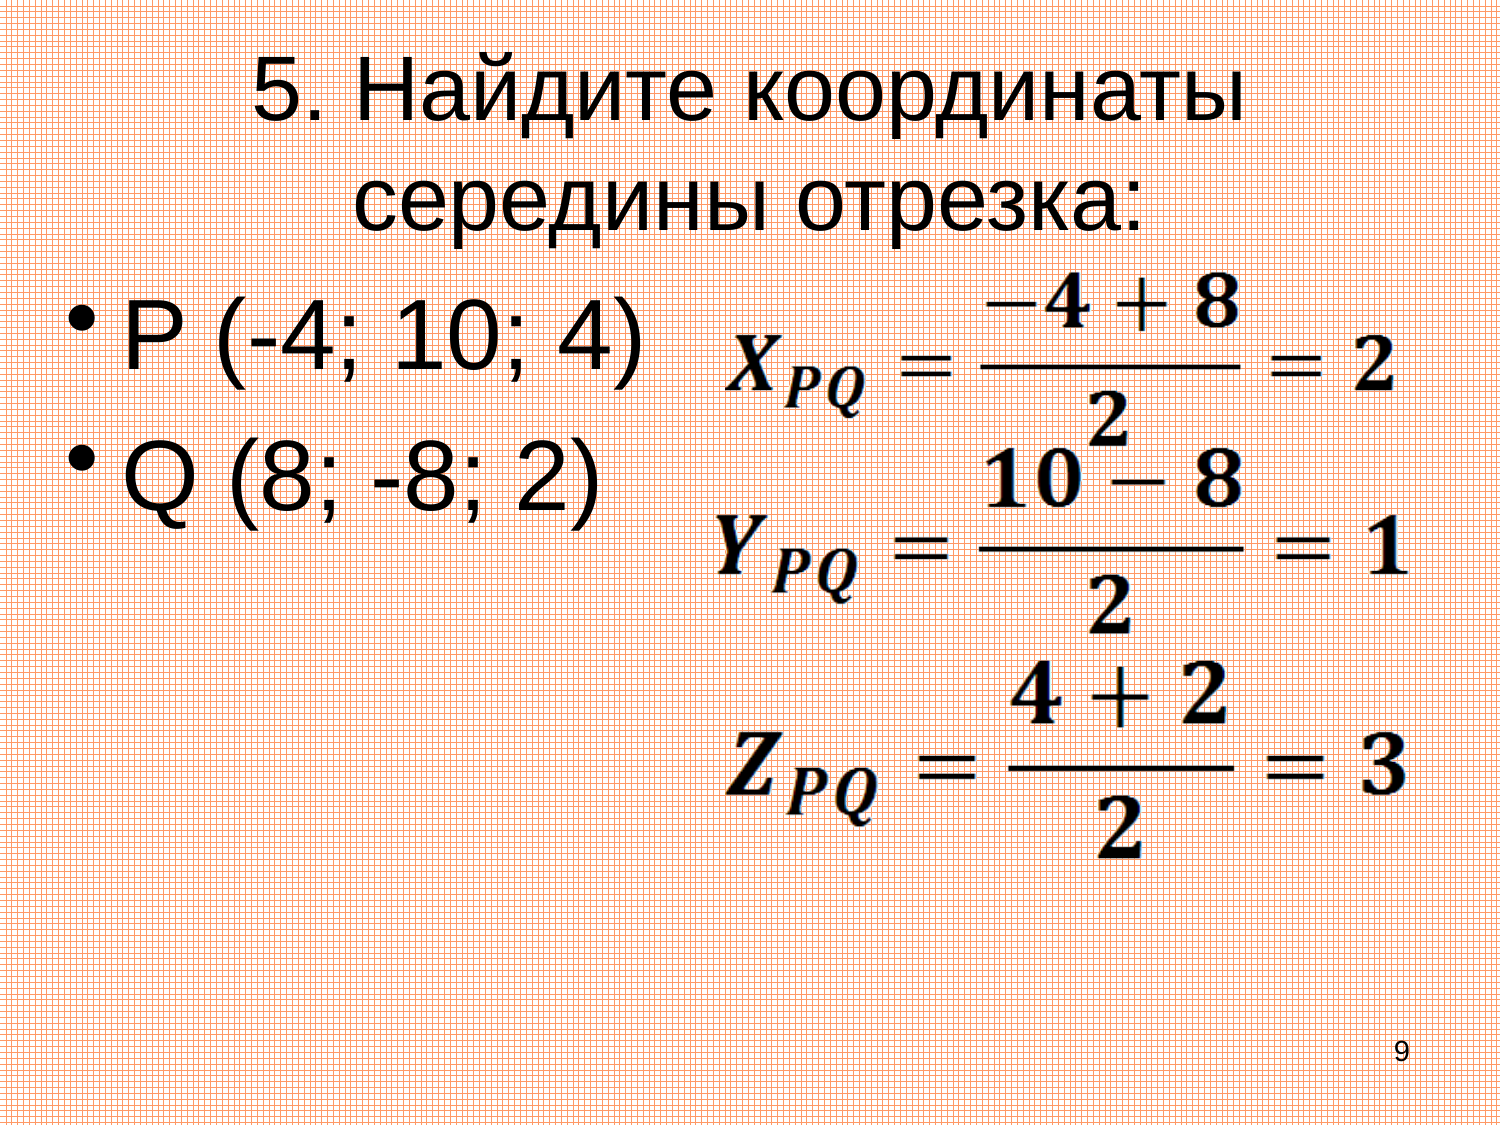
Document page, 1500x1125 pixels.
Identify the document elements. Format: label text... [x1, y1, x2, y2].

slide_number 9 [1074, 1024, 1426, 1103]
picture [712, 262, 1415, 638]
title 5. Найдите координаты середины отрезка: [74, 75, 1426, 174]
text_box [0, 178, 1500, 243]
text_box [0, 319, 719, 347]
text_box [0, 174, 1500, 178]
picture [724, 649, 1414, 863]
list P (-4; 10; 4) Q (8; -8; 2) [49, 347, 719, 576]
text_box [1405, 319, 1500, 347]
text_box [0, 243, 1500, 319]
text_box [0, 0, 1500, 75]
